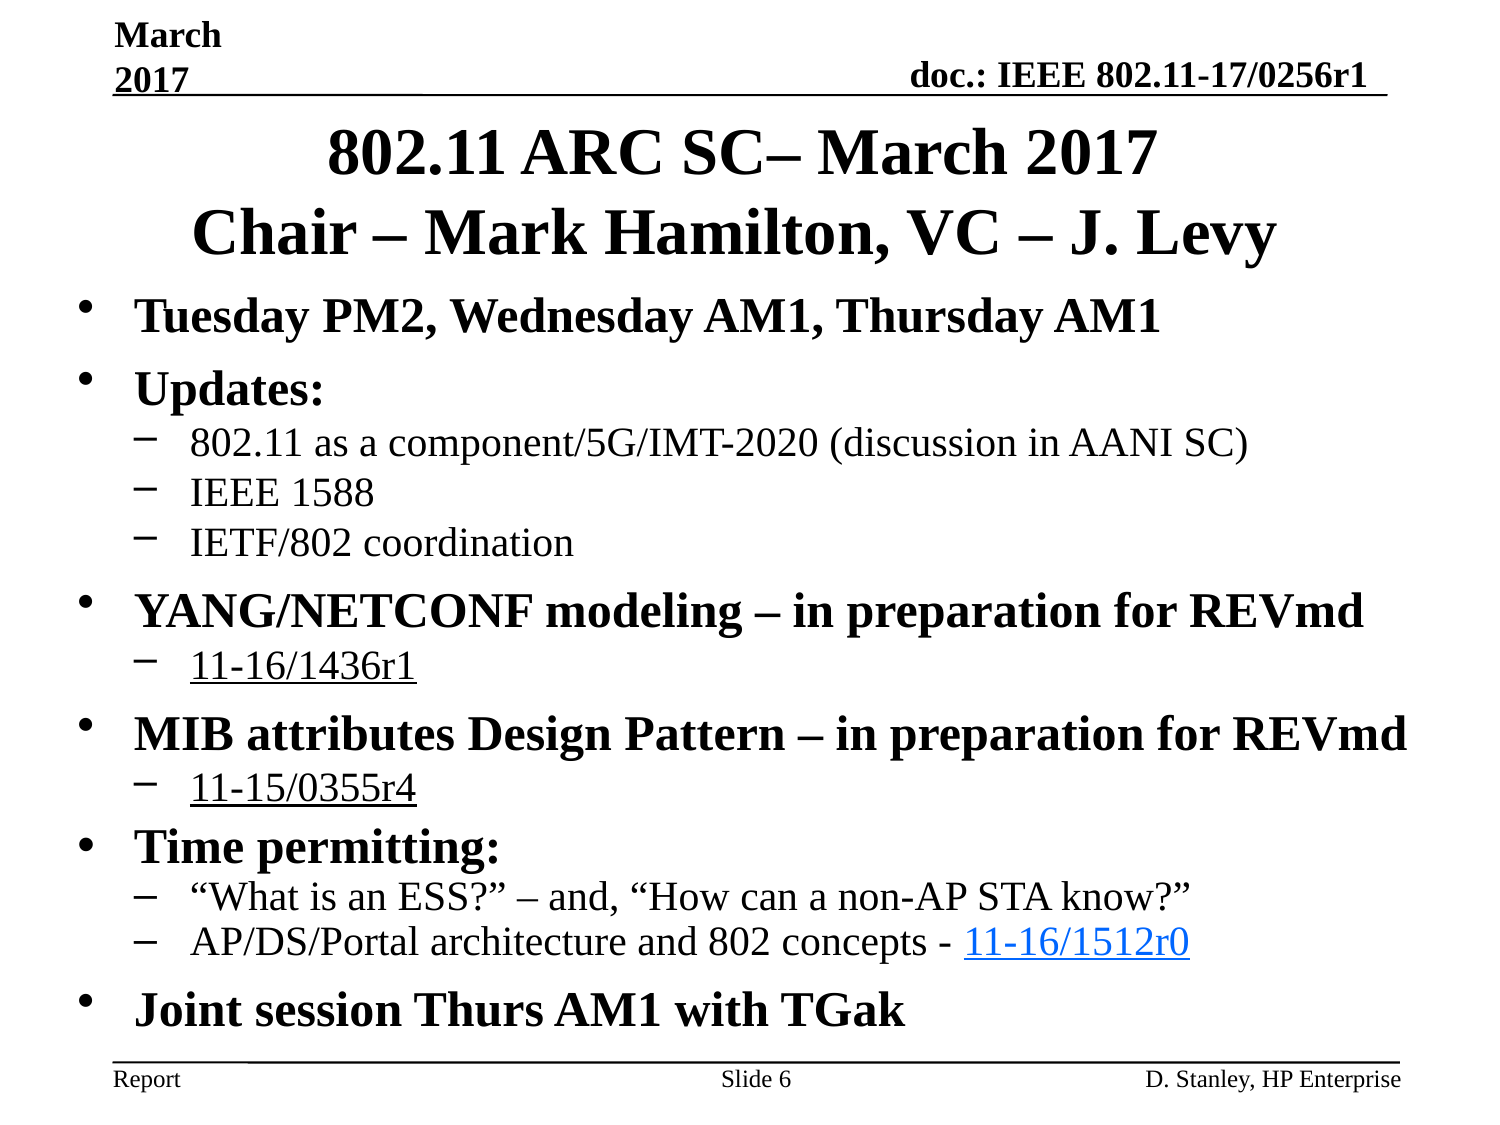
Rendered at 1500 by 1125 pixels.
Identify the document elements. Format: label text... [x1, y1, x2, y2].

list Tuesday PM2, Wednesday AM1, Thursday AM1 Updates: 802.11 as a component/5G/IMT-2020 (discussion in AANI SC) IEEE 1588 IETF/802 coordination YANG/NETCONF modeling – in preparation for REVmd 11-16/1436r1 MIB attributes Design Pattern – in preparation for REVmd 11-15/0355r4 Time permitting: “What is an ESS?” – and, “How can a non-AP STA know?” AP/DS/Portal architecture and 802 concepts - 11-16/1512r0 Joint session Thurs AM1 with TGak [62, 275, 1488, 1063]
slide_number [114, 54, 274, 100]
slide_number Slide 6 [712, 1062, 800, 1093]
footer D. Stanley, HP Enterprise [1110, 1062, 1402, 1093]
title 802.11 ARC SC– March 2017 Chair – Mark Hamilton, VC – J. Levy [12, 137, 1475, 238]
